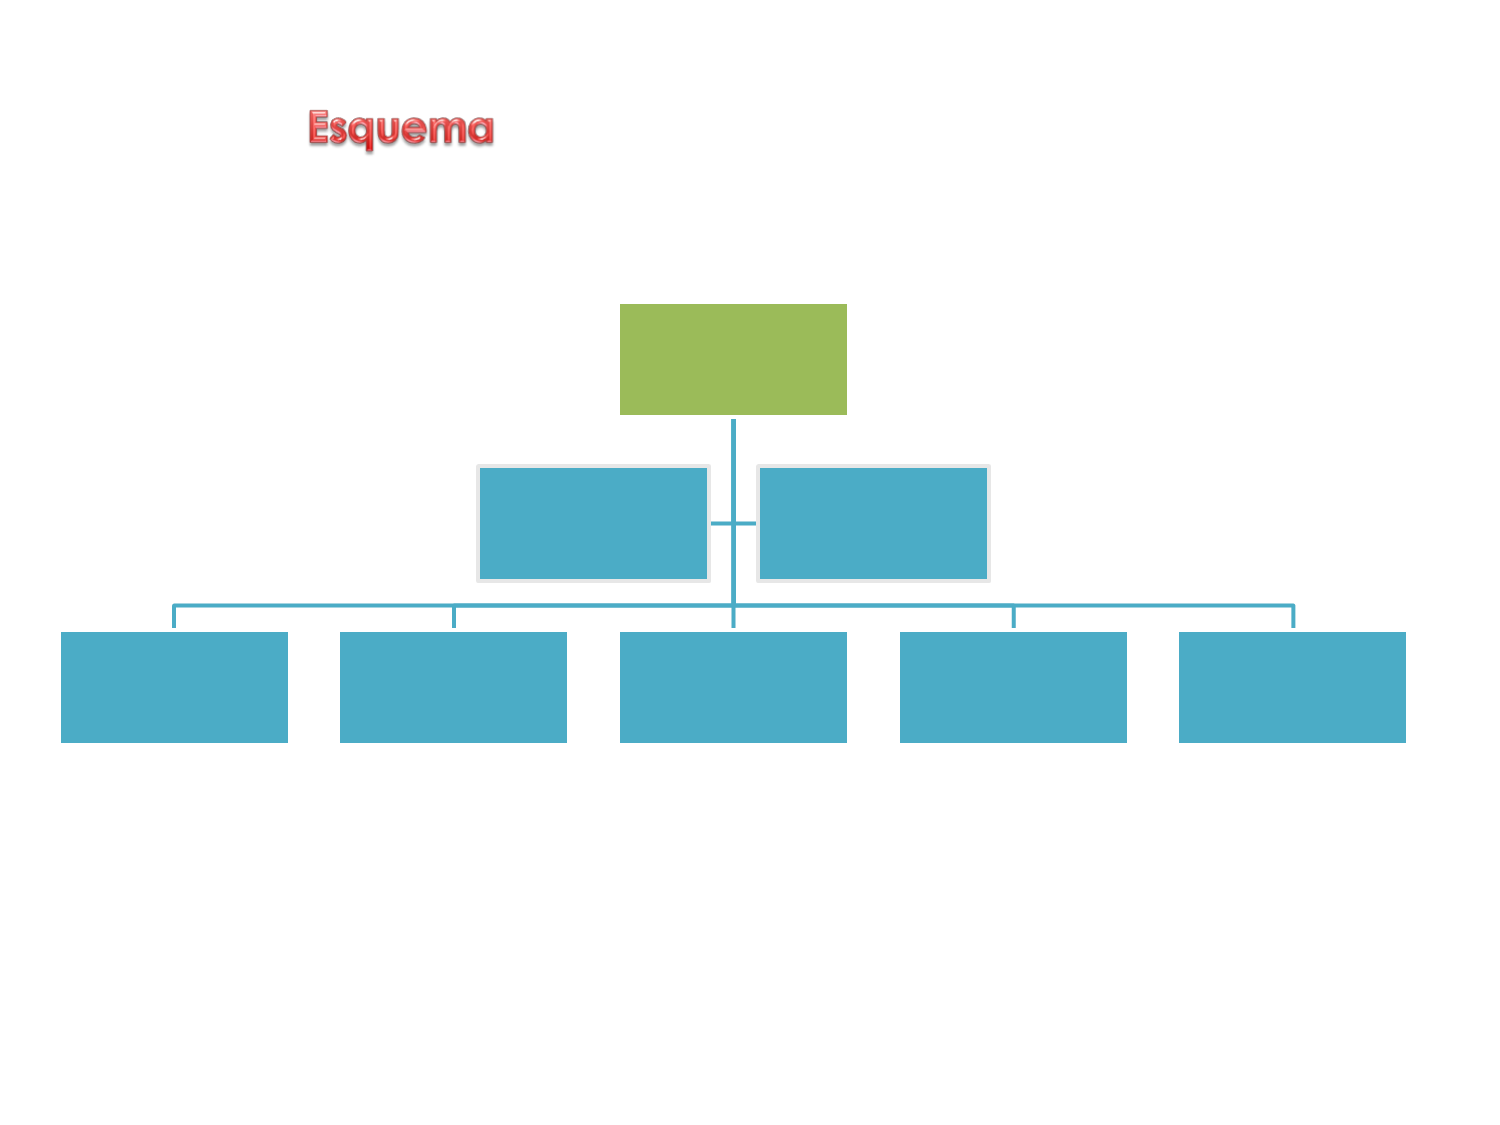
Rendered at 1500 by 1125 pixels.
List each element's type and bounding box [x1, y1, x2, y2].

picture [56, 93, 1410, 896]
